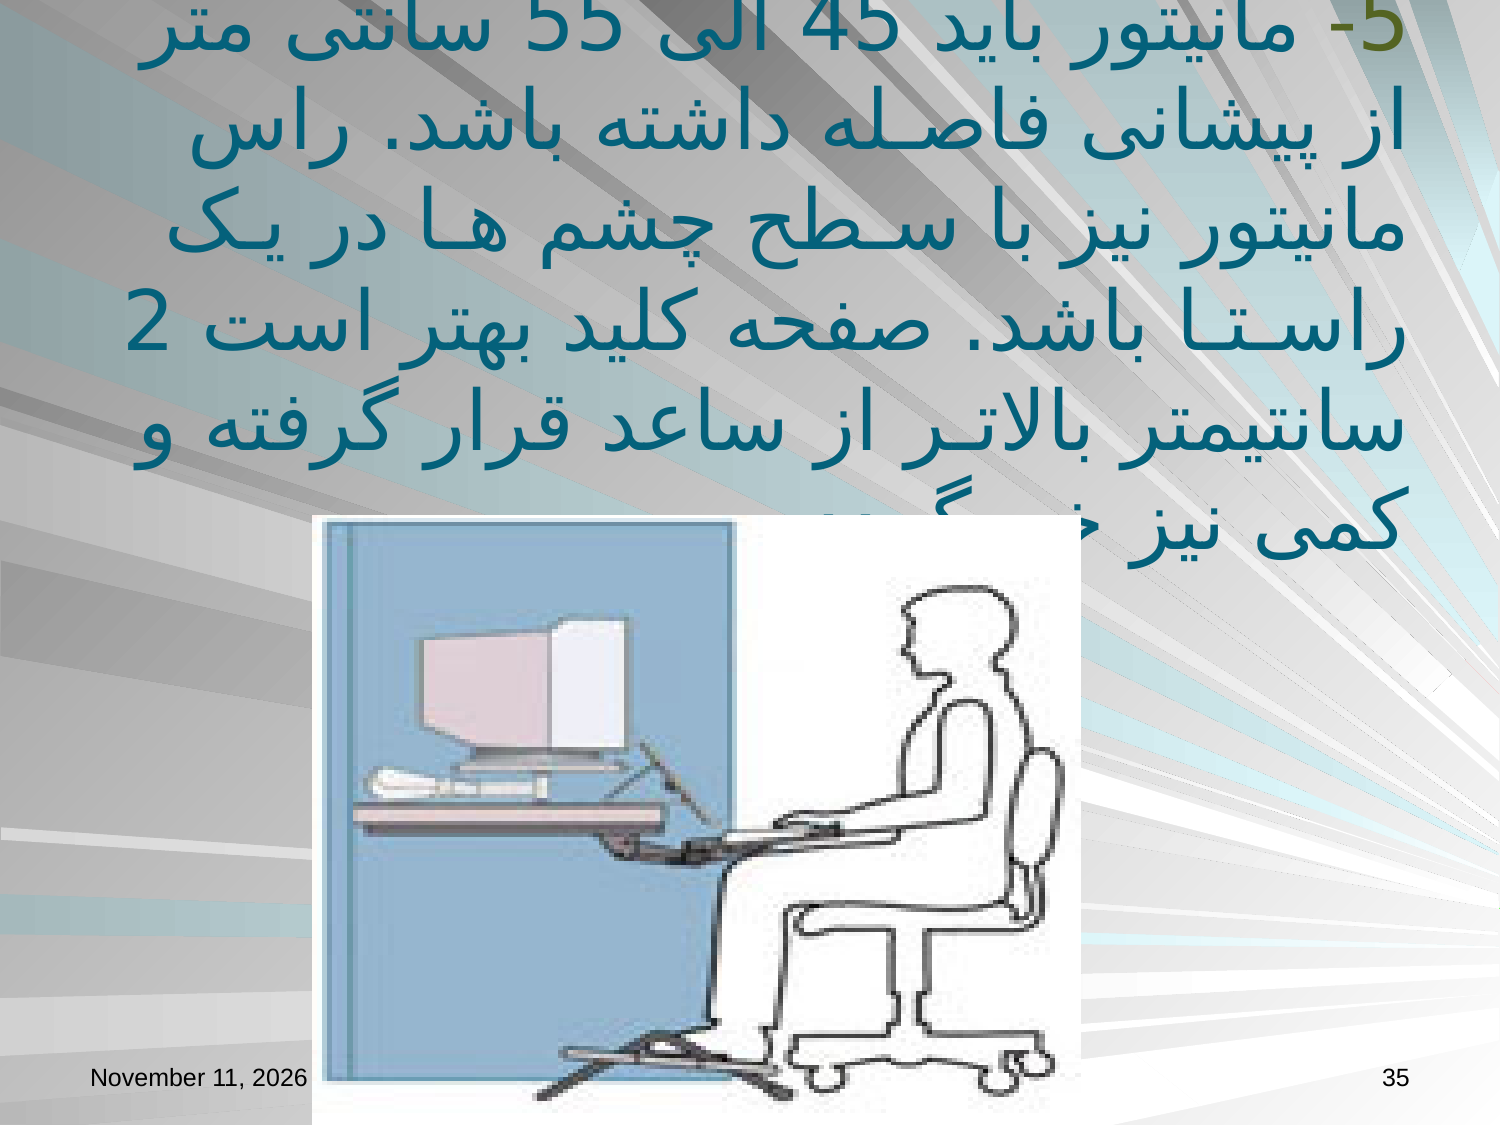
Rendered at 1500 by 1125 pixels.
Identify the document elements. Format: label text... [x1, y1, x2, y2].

slide_number 35 [1087, 1023, 1426, 1100]
title 5- مانیتور باید 45 الی 55 سانتی متر از پیشانی فاصـله داشته باشد. راس مانیتور نیز با سـطح چشم هـا در یـک راسـتـا باشد. صفحه کلید بهتر است 2 سانتیمتر بالاتـر از ساعد قرار گرفته و کمی نیز خم گردد. [74, 0, 1426, 634]
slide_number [74, 1023, 307, 1100]
picture [312, 514, 1081, 1125]
